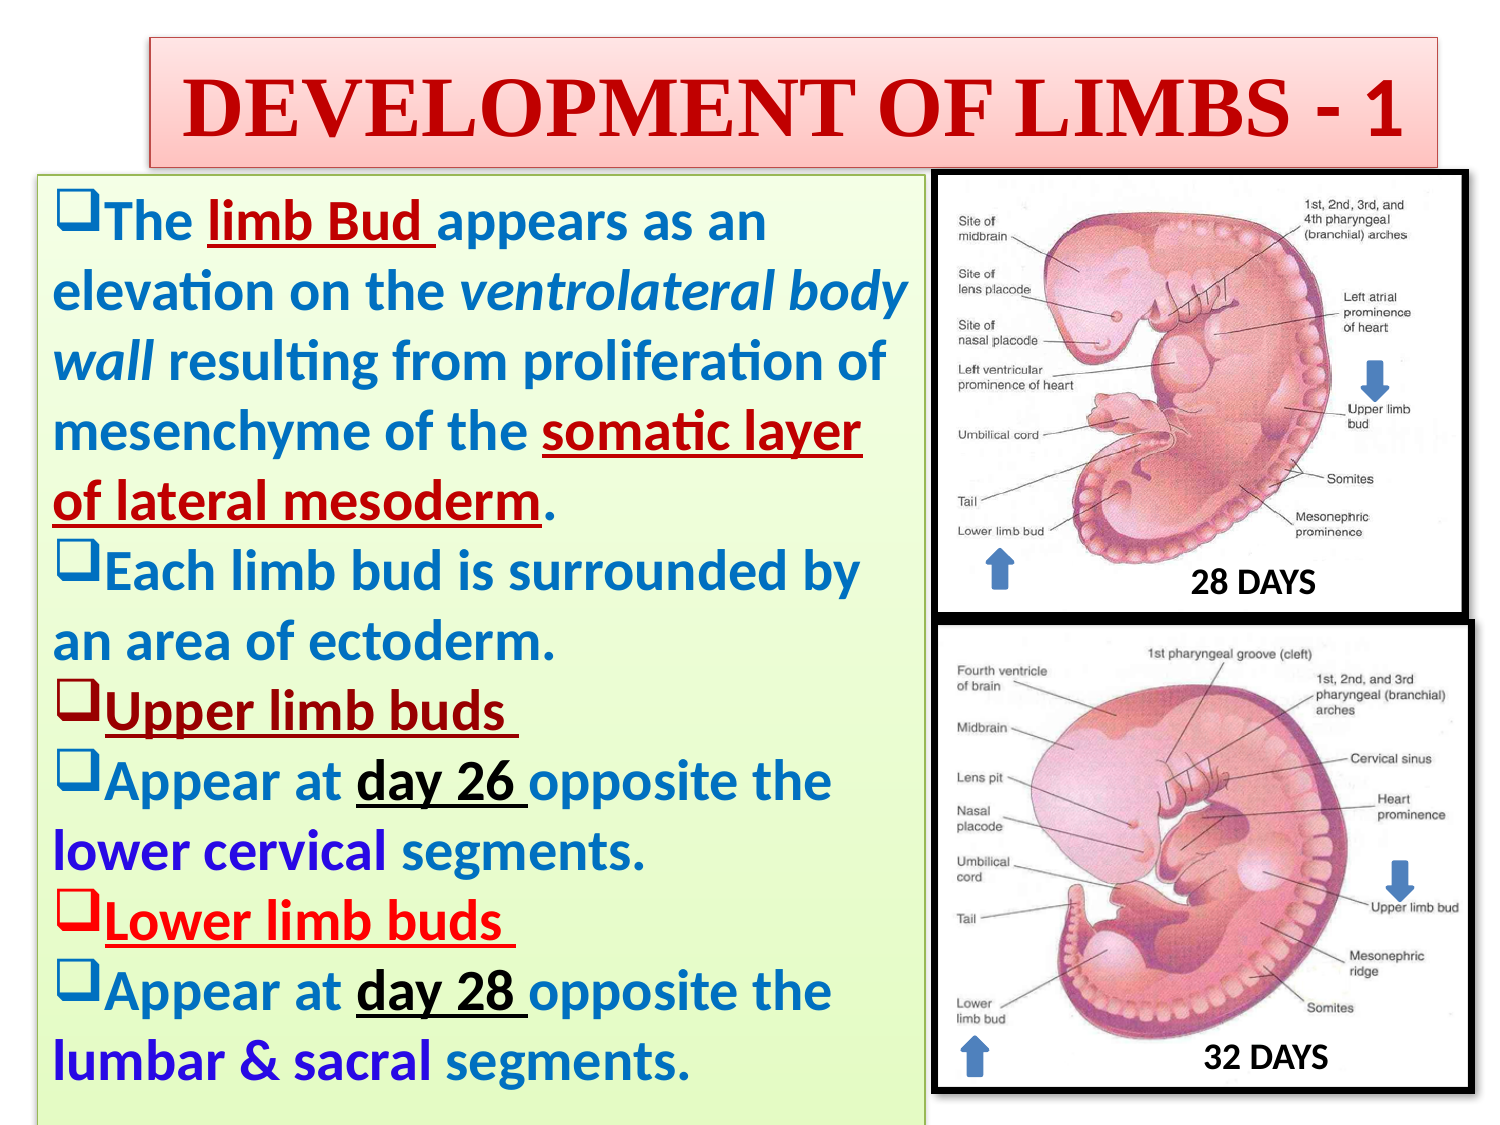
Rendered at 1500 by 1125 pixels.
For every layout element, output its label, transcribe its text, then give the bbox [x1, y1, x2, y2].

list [937, 624, 1469, 1088]
text_box The limb Bud appears as an elevation on the ventrolateral body wall resulting from proliferation of mesenchyme of the somatic layer of lateral mesoderm. Each limb bud is surrounded by an area of ectoderm. Upper limb buds Appear at day 26 opposite the lower cervical segments. Lower limb buds Appear at day 28 opposite the lumbar & sacral segments. [37, 174, 926, 1125]
title DEVELOPMENT OF LIMBS - 1 [149, 37, 1438, 168]
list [937, 174, 1463, 613]
